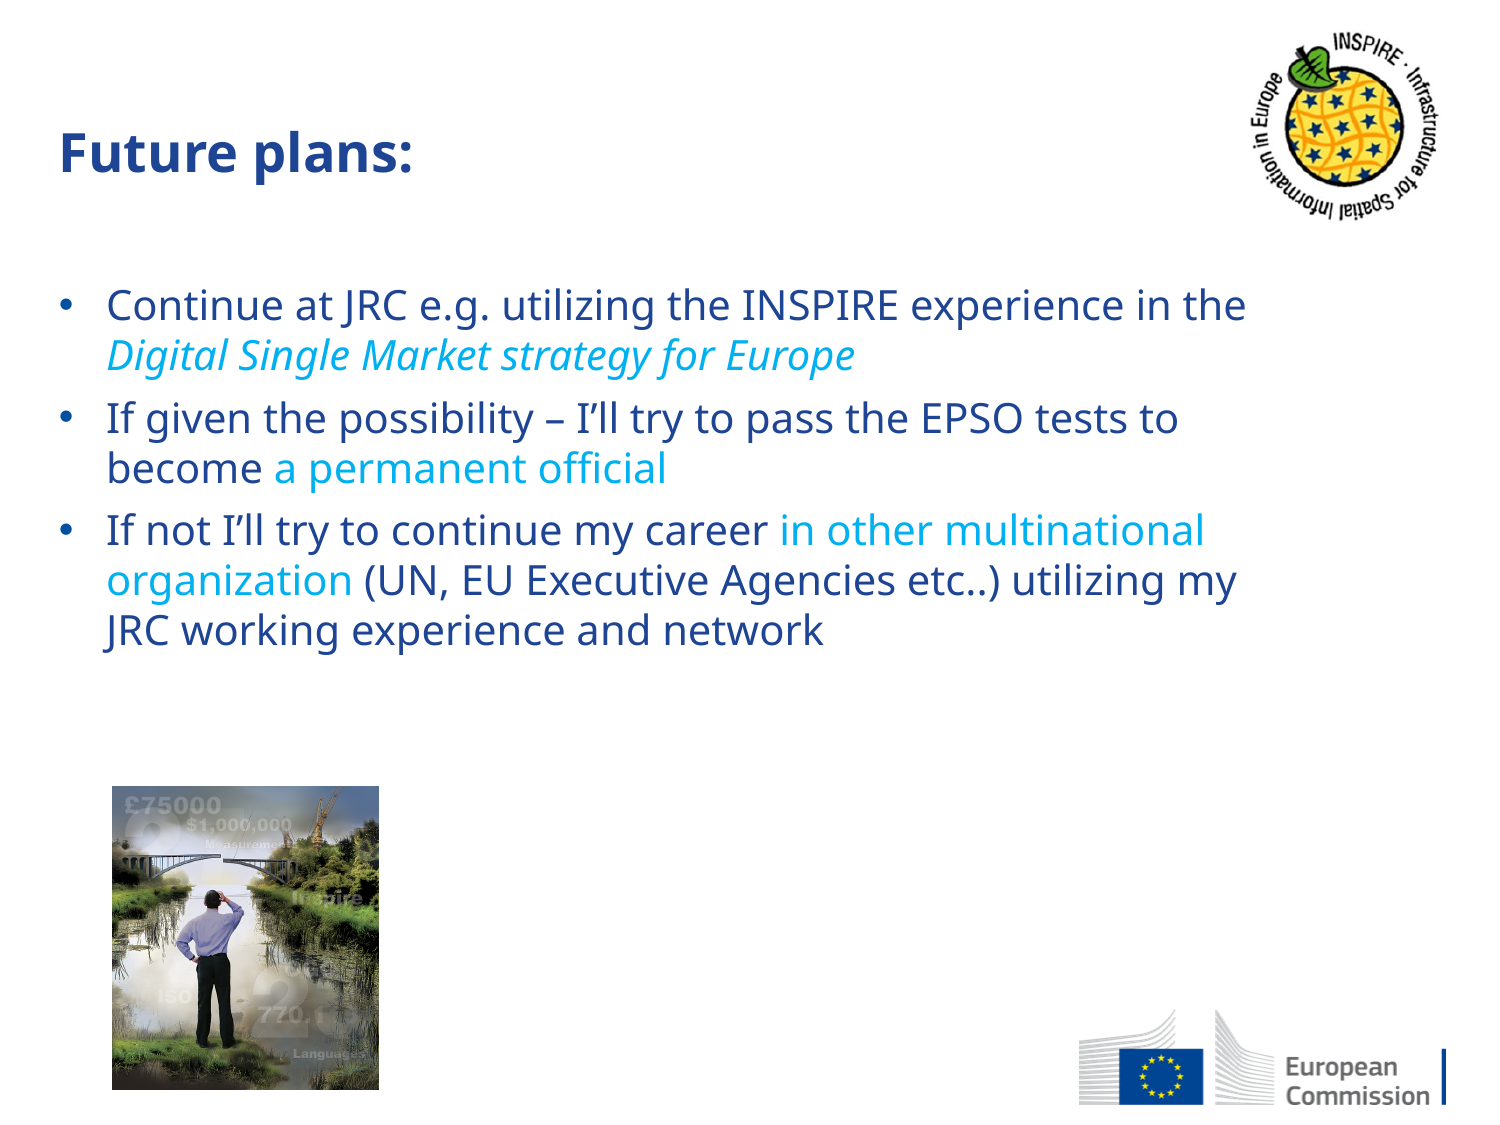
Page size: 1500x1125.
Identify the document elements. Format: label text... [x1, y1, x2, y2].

picture [1245, 30, 1443, 224]
picture [111, 786, 380, 1090]
picture [1078, 1008, 1447, 1106]
text_box Future plans: [0, 0, 1500, 279]
list Continue at JRC e.g. utilizing the INSPIRE experience in the Digital Single Market strategy for Europe If given the possibility – I’ll try to pass the EPSO tests to become a permanent official If not I’ll try to continue my career in other multinational organization (UN, EU Executive Agencies etc..) utilizing my JRC working experience and network [0, 279, 1306, 1024]
